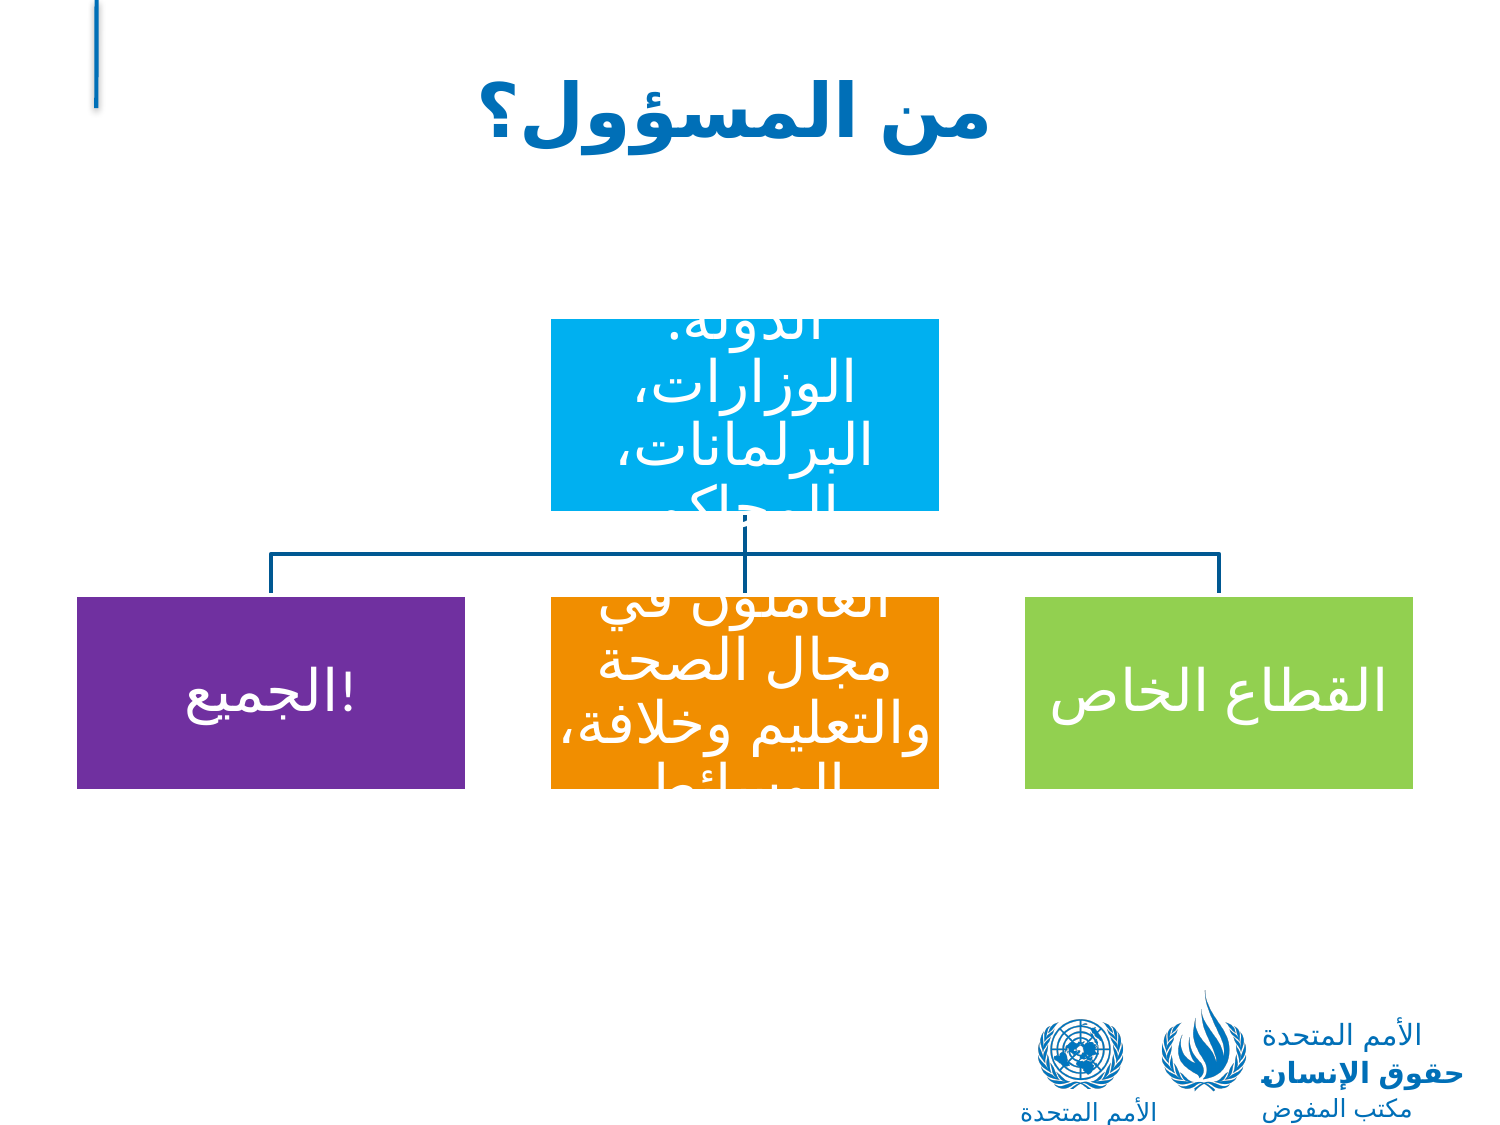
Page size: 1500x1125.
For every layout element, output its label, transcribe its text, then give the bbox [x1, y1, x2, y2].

text_box الأمم المتحدة حقوق الإنسان مكتب المفوض السامي [1246, 1009, 1500, 1098]
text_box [74, 205, 1416, 903]
text_box الأمم المتحدة [982, 1089, 1195, 1125]
picture [1037, 990, 1457, 1107]
text_box من المسؤول؟ [74, 55, 1471, 160]
